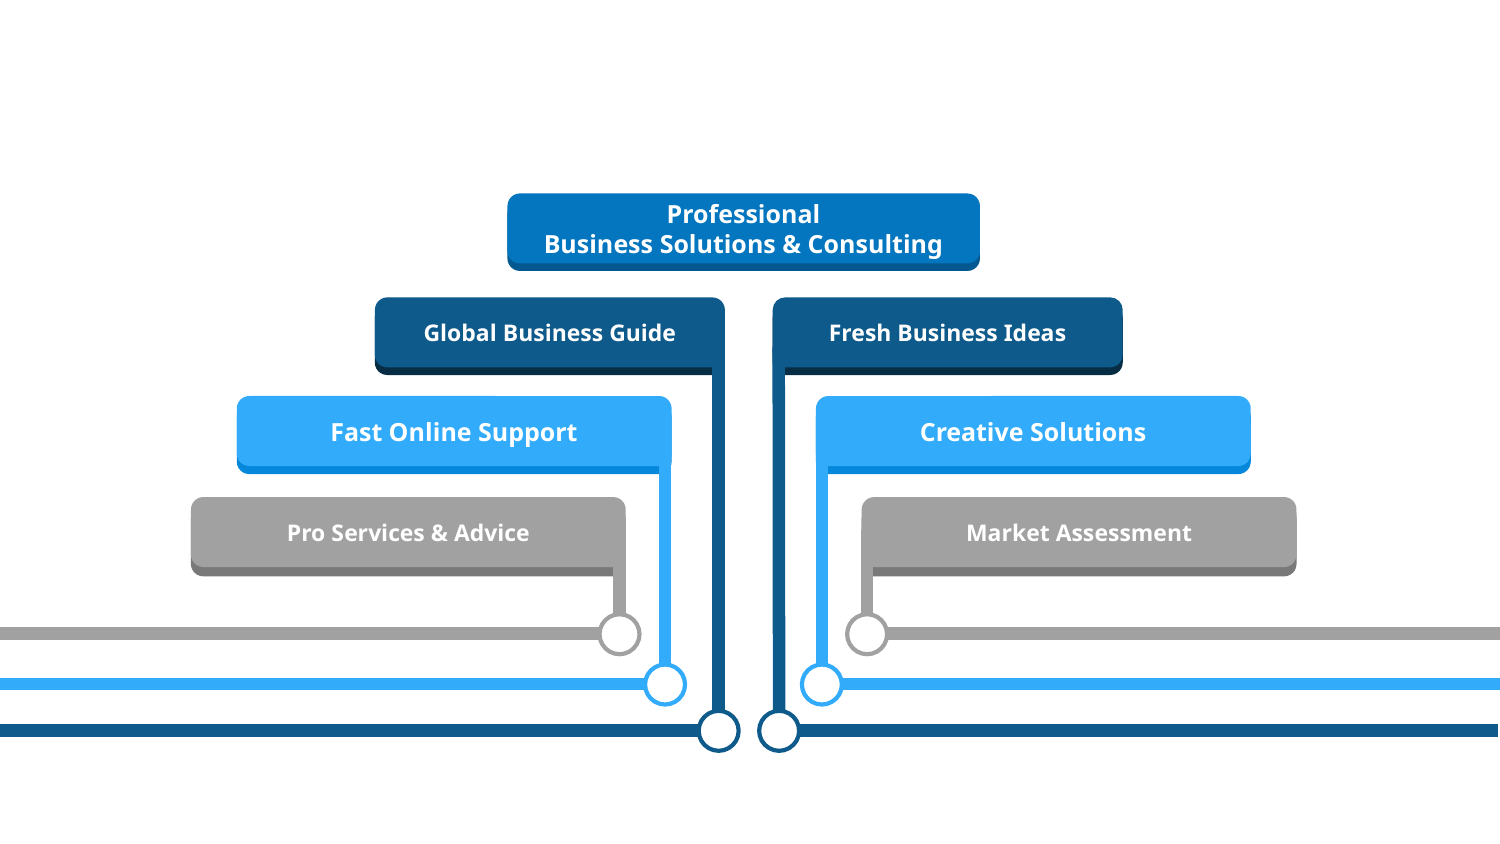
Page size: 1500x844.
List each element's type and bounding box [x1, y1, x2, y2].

text_box [597, 612, 615, 632]
text_box [871, 612, 889, 632]
text_box [190, 496, 626, 577]
text_box [644, 663, 688, 707]
text_box [757, 709, 800, 753]
text_box [374, 297, 726, 376]
text_box [772, 297, 1123, 376]
text_box [507, 193, 981, 272]
text_box [785, 709, 802, 729]
text_box [799, 663, 843, 707]
text_box [696, 709, 714, 729]
text_box [643, 663, 660, 682]
text_box [815, 395, 1251, 475]
text_box [861, 496, 1297, 577]
text_box [845, 612, 888, 657]
text_box [697, 709, 741, 753]
text_box [826, 662, 844, 682]
text_box [599, 612, 642, 657]
text_box [236, 395, 672, 475]
